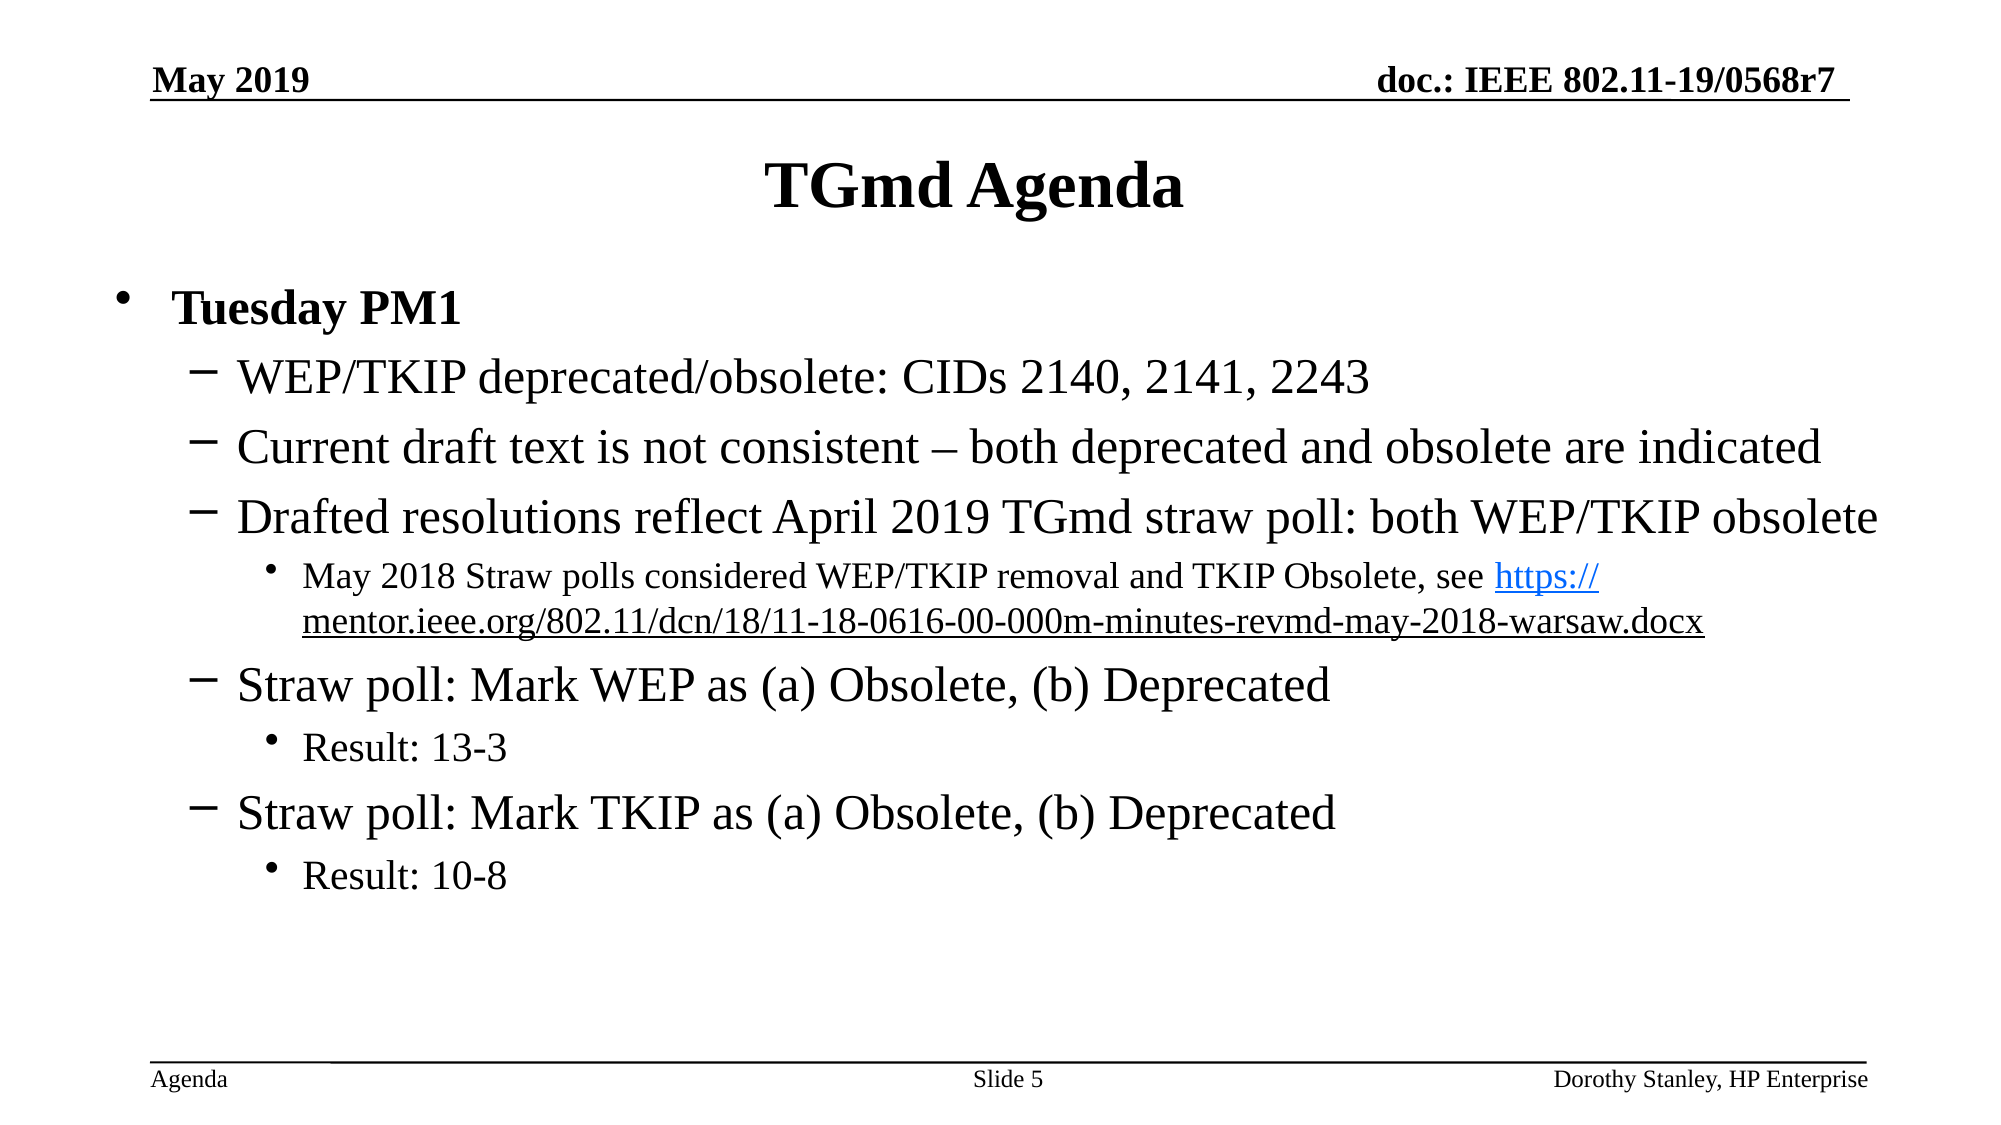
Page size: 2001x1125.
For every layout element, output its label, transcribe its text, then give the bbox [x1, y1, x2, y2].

footer Dorothy Stanley, HP Enterprise [1549, 1062, 1869, 1093]
text_box Tuesday PM1 WEP/TKIP deprecated/obsolete: CIDs 2140, 2141, 2243 Current draft text is not consistent – both deprecated and obsolete are indicated Drafted resolutions reflect April 2019 TGmd straw poll: both WEP/TKIP obsolete May 2018 Straw polls considered WEP/TKIP removal and TKIP Obsolete, see https://mentor.ieee.org/802.11/dcn/18/11-18-0616-00-000m-minutes-revmd-may-2018-warsaw.docx Straw poll: Mark WEP as (a) Obsolete, (b) Deprecated Result: 13-3 Straw poll: Mark TKIP as (a) Obsolete, (b) Deprecated Result: 10-8 [99, 278, 1900, 1013]
title TGmd Agenda [362, 112, 1638, 250]
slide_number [152, 54, 567, 100]
slide_number Slide 5 [972, 1062, 1044, 1093]
